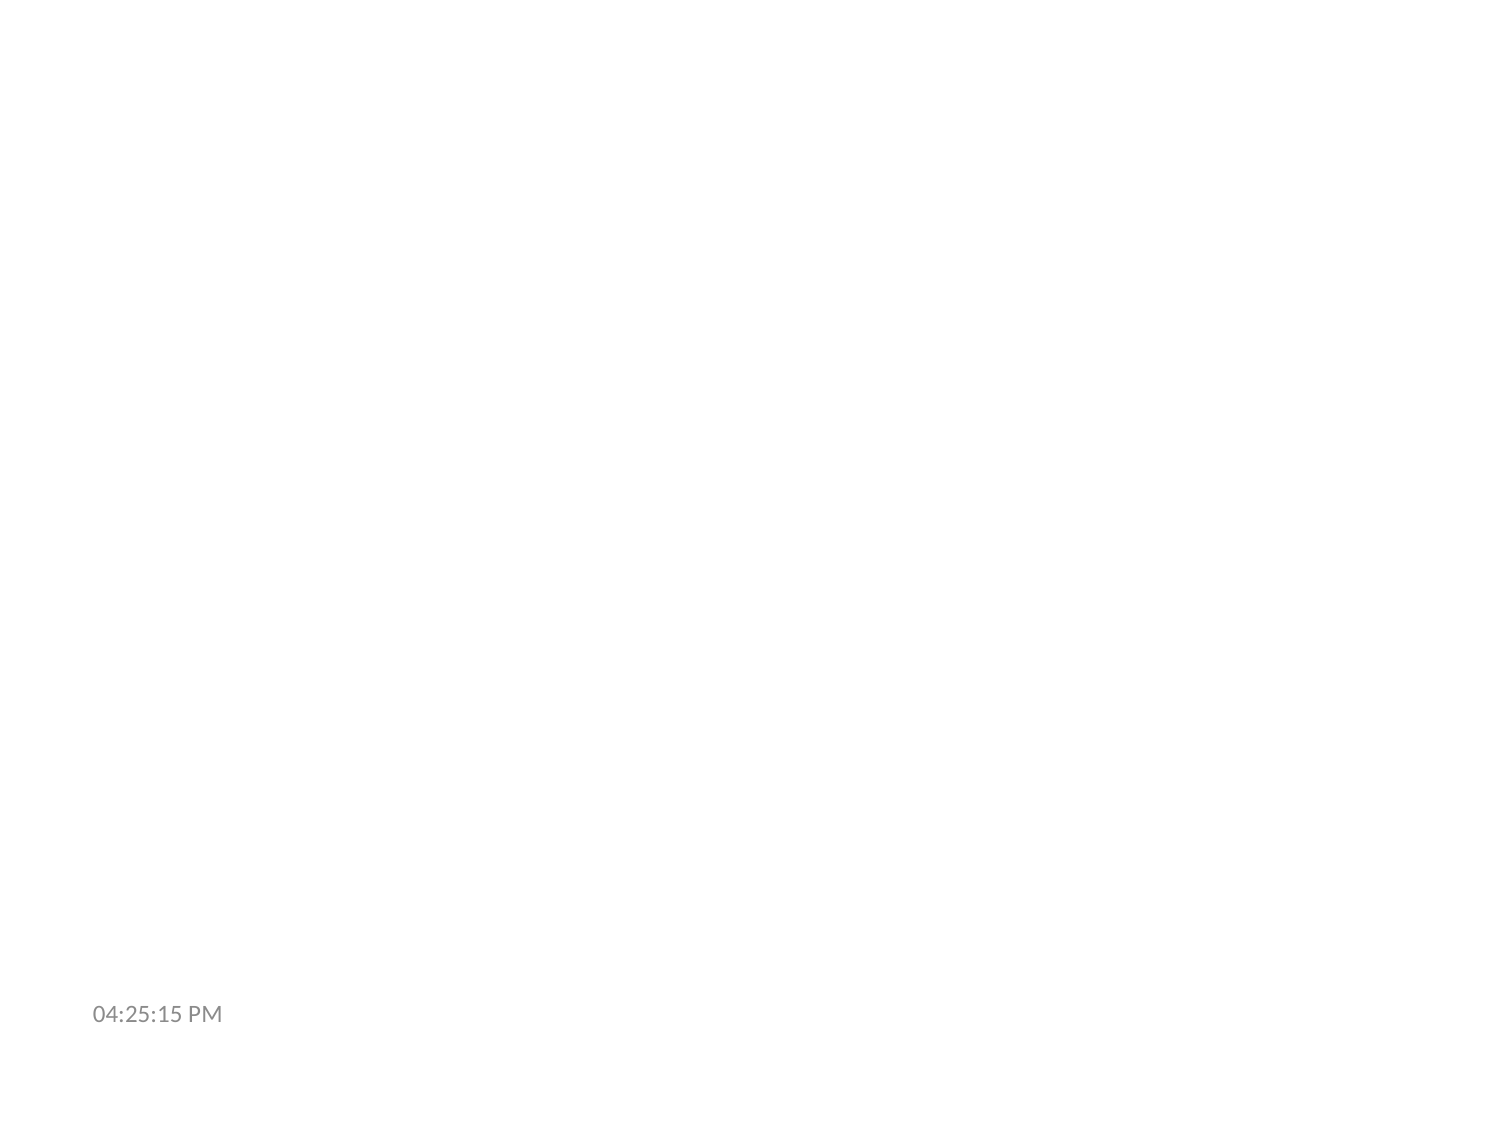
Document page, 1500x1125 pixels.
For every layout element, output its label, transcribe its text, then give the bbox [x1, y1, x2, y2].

text_box 3:35:09 PM [77, 982, 428, 1043]
